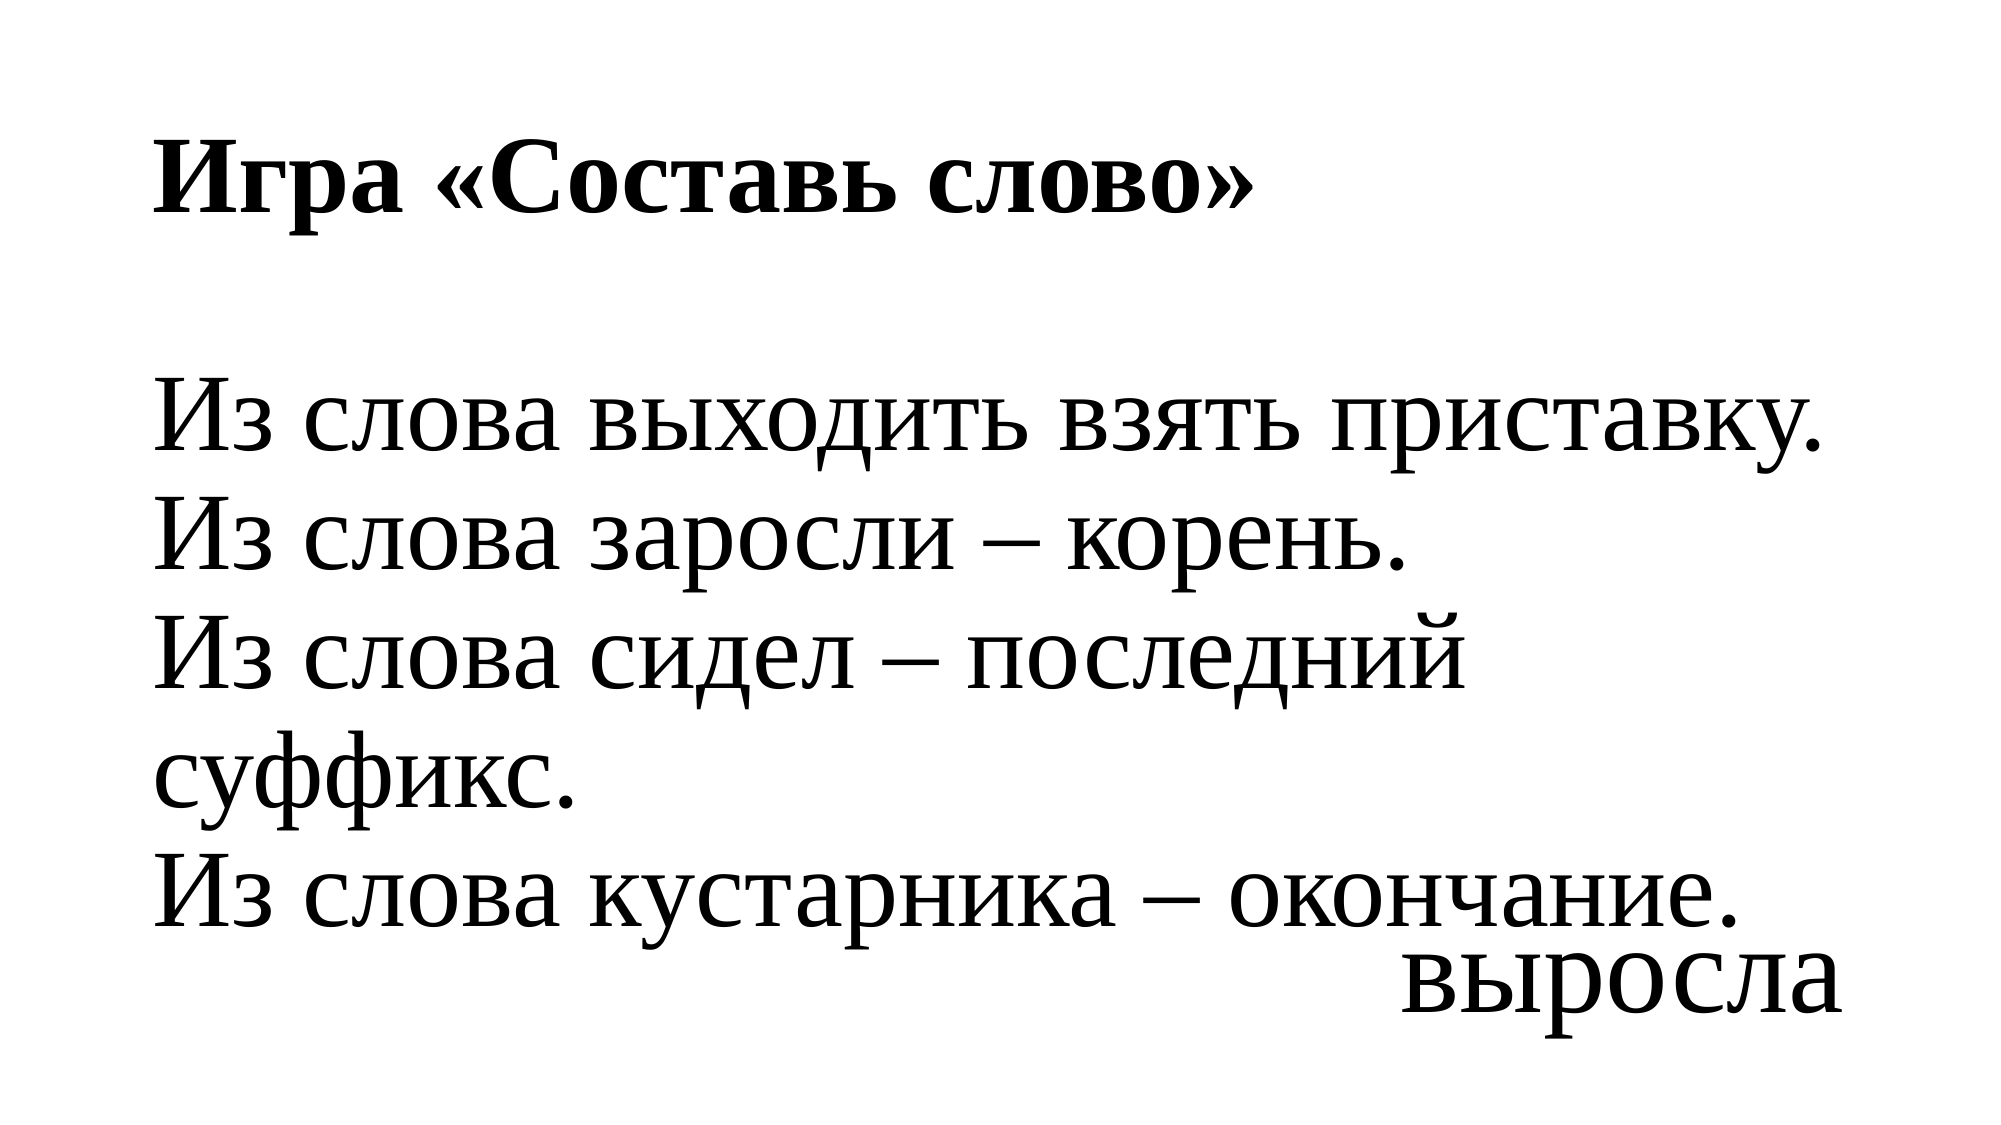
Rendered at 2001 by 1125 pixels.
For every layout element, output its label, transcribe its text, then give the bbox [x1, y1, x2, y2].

title Игра «Составь слово» Из слова выходить взять приставку. Из слова заросли – корень. Из слова сидел – последний суффикс. Из слова кустарника – окончание. [137, 59, 1863, 1009]
text_box выросла [1385, 880, 1860, 1045]
